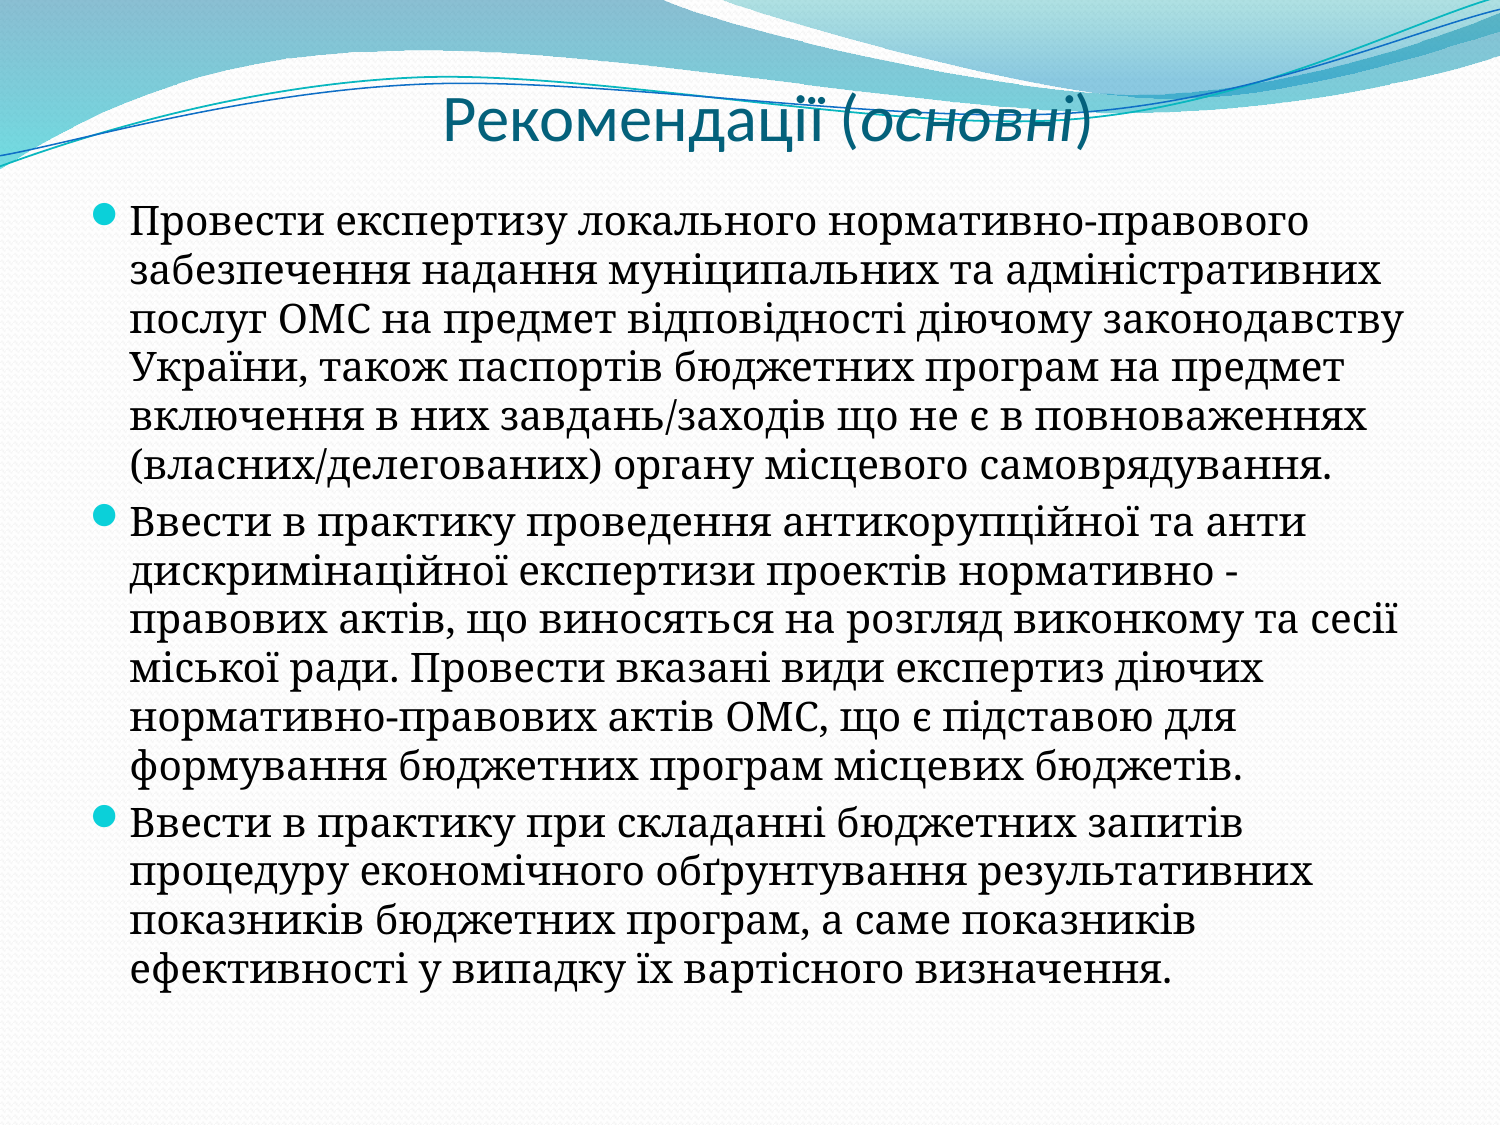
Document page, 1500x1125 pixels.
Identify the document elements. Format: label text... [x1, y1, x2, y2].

list Провести експертизу локального нормативно-правового забезпечення надання муніципальних та адміністративних послуг ОМС на предмет відповідності діючому законодавству України, також паспортів бюджетних програм на предмет включення в них завдань/заходів що не є в повноваженнях (власних/делегованих) органу місцевого самоврядування. Ввести в практику проведення антикорупційної та анти дискримінаційної експертизи проектів нормативно - правових актів, що виносяться на розгляд виконкому та сесії міської ради. Провести вказані види експертиз діючих нормативно-правових актів ОМС, що є підставою для формування бюджетних програм місцевих бюджетів. Ввести в практику при складанні бюджетних запитів процедуру економічного обґрунтування результативних показників бюджетних програм, а саме показників ефективності у випадку їх вартісного визначення. [75, 187, 1425, 1038]
text_box Рекомендації (основні) [93, 0, 1444, 163]
